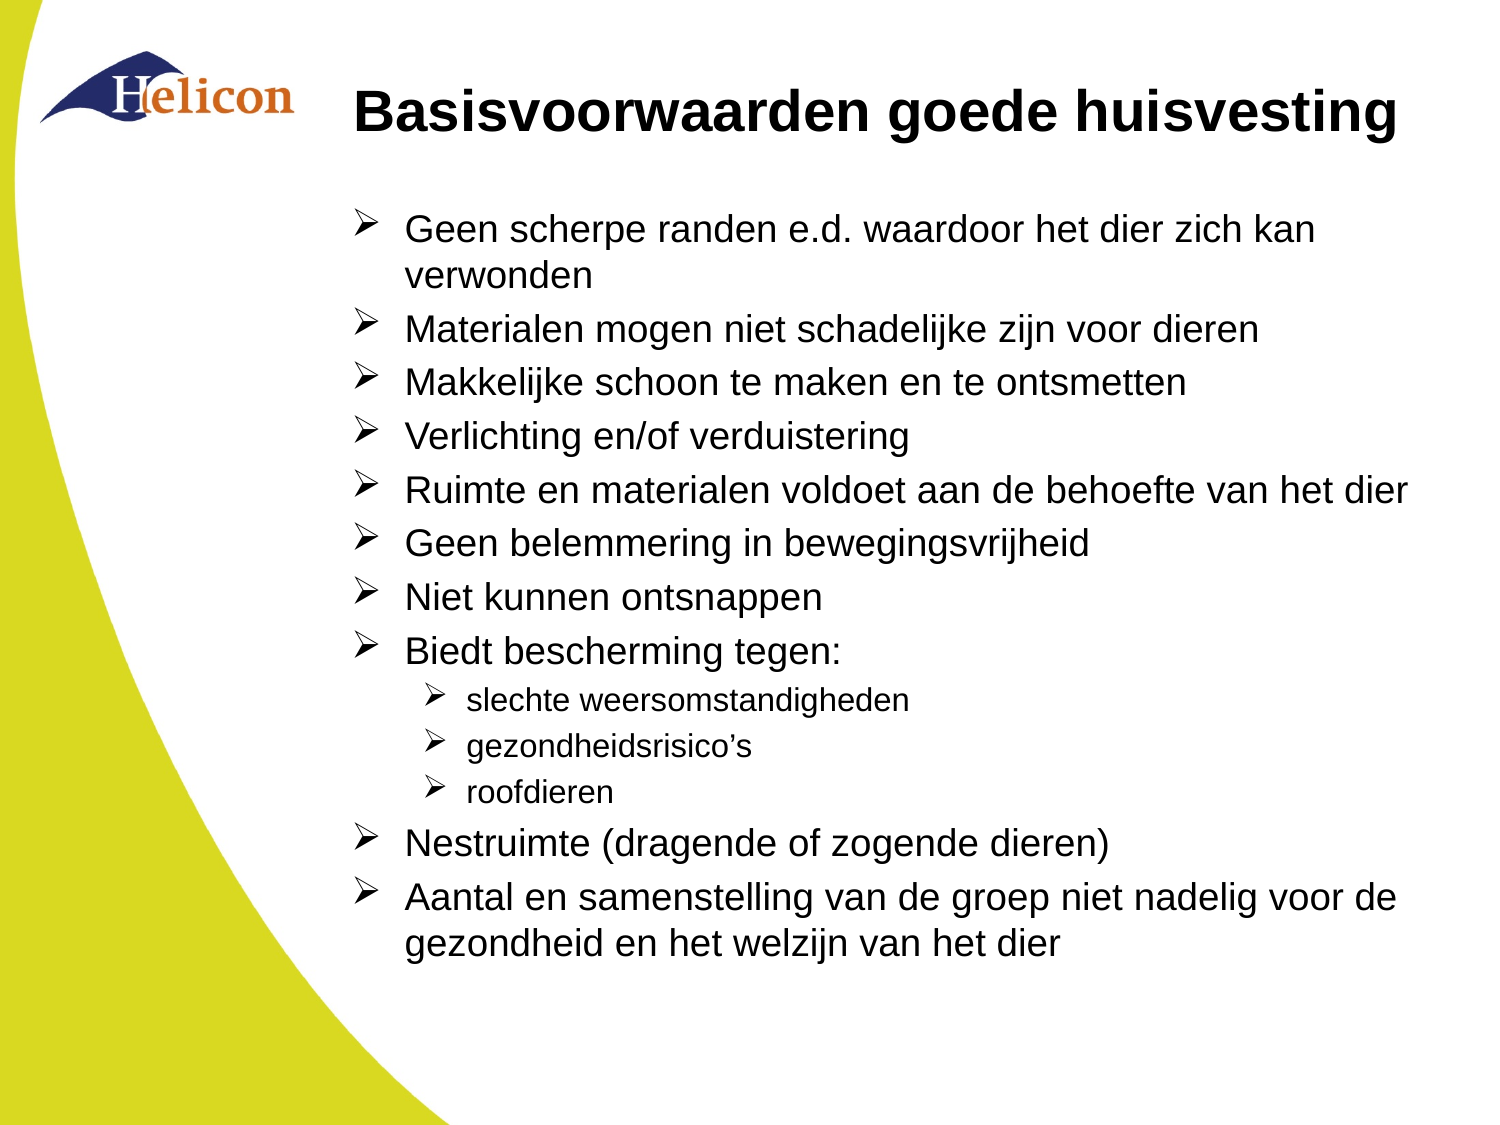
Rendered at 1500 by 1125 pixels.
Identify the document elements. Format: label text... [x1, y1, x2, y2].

title Basisvoorwaarden goede huisvesting [324, 54, 1415, 161]
list Geen scherpe randen e.d. waardoor het dier zich kan verwonden Materialen mogen niet schadelijke zijn voor dieren Makkelijke schoon te maken en te ontsmetten Verlichting en/of verduistering Ruimte en materialen voldoet aan de behoefte van het dier Geen belemmering in bewegingsvrijheid Niet kunnen ontsnappen Biedt bescherming tegen: slechte weersomstandigheden gezondheidsrisico’s roofdieren Nestruimte (dragende of zogende dieren) Aantal en samenstelling van de groep niet nadelig voor de gezondheid en het welzijn van het dier [336, 196, 1425, 1005]
picture [0, 0, 1500, 1125]
